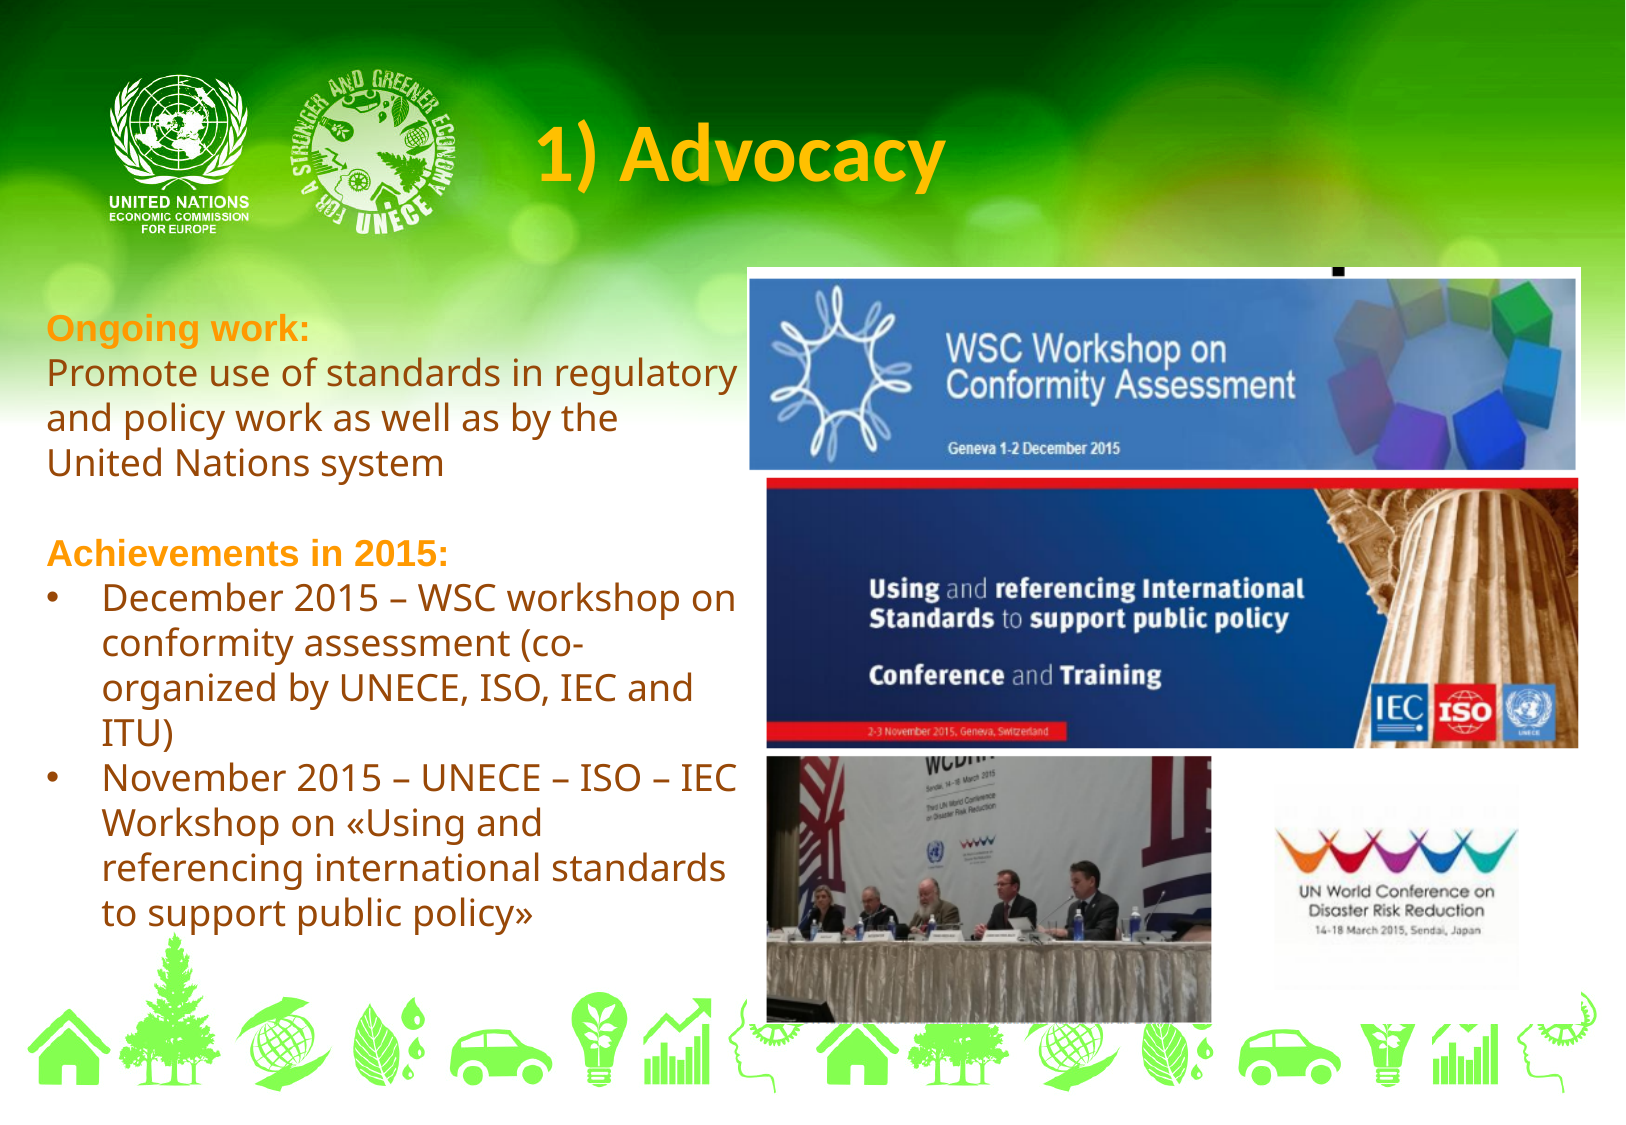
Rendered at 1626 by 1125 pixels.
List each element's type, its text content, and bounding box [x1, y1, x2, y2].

text_box Ongoing work: Promote use of standards in regulatory and policy work as well as by the United Nations system Achievements in 2015: December 2015 – WSC workshop on conformity assessment (co-organized by UNECE, ISO, IEC and ITU) November 2015 – UNECE – ISO – IEC Workshop on «Using and referencing international standards to support public policy» [31, 296, 741, 438]
picture [0, 0, 1626, 1125]
title 1) Advocacy [517, 54, 1625, 243]
